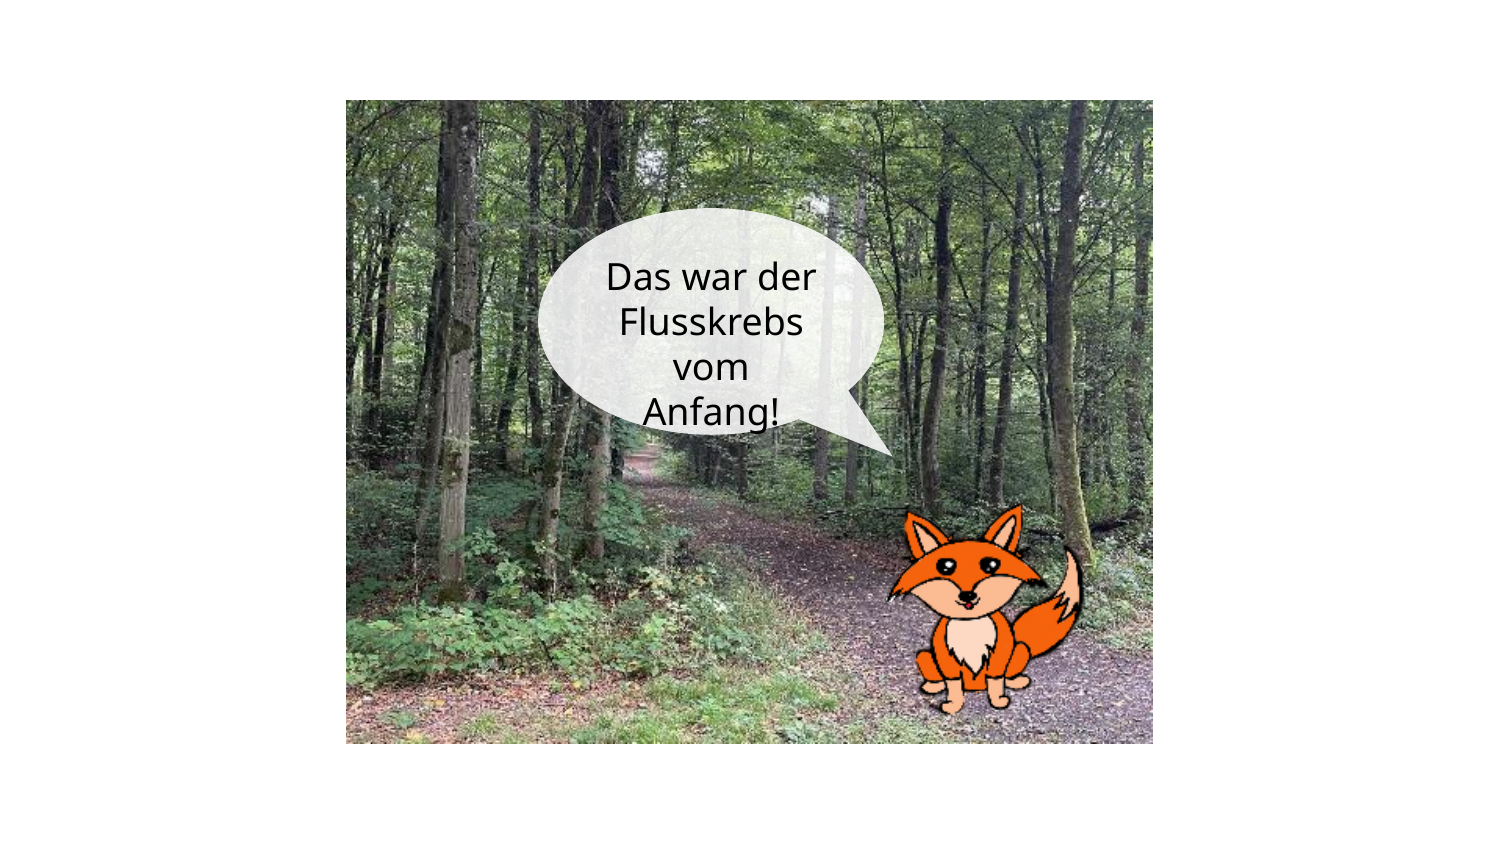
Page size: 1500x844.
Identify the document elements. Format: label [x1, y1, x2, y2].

text_box [346, 100, 1153, 744]
